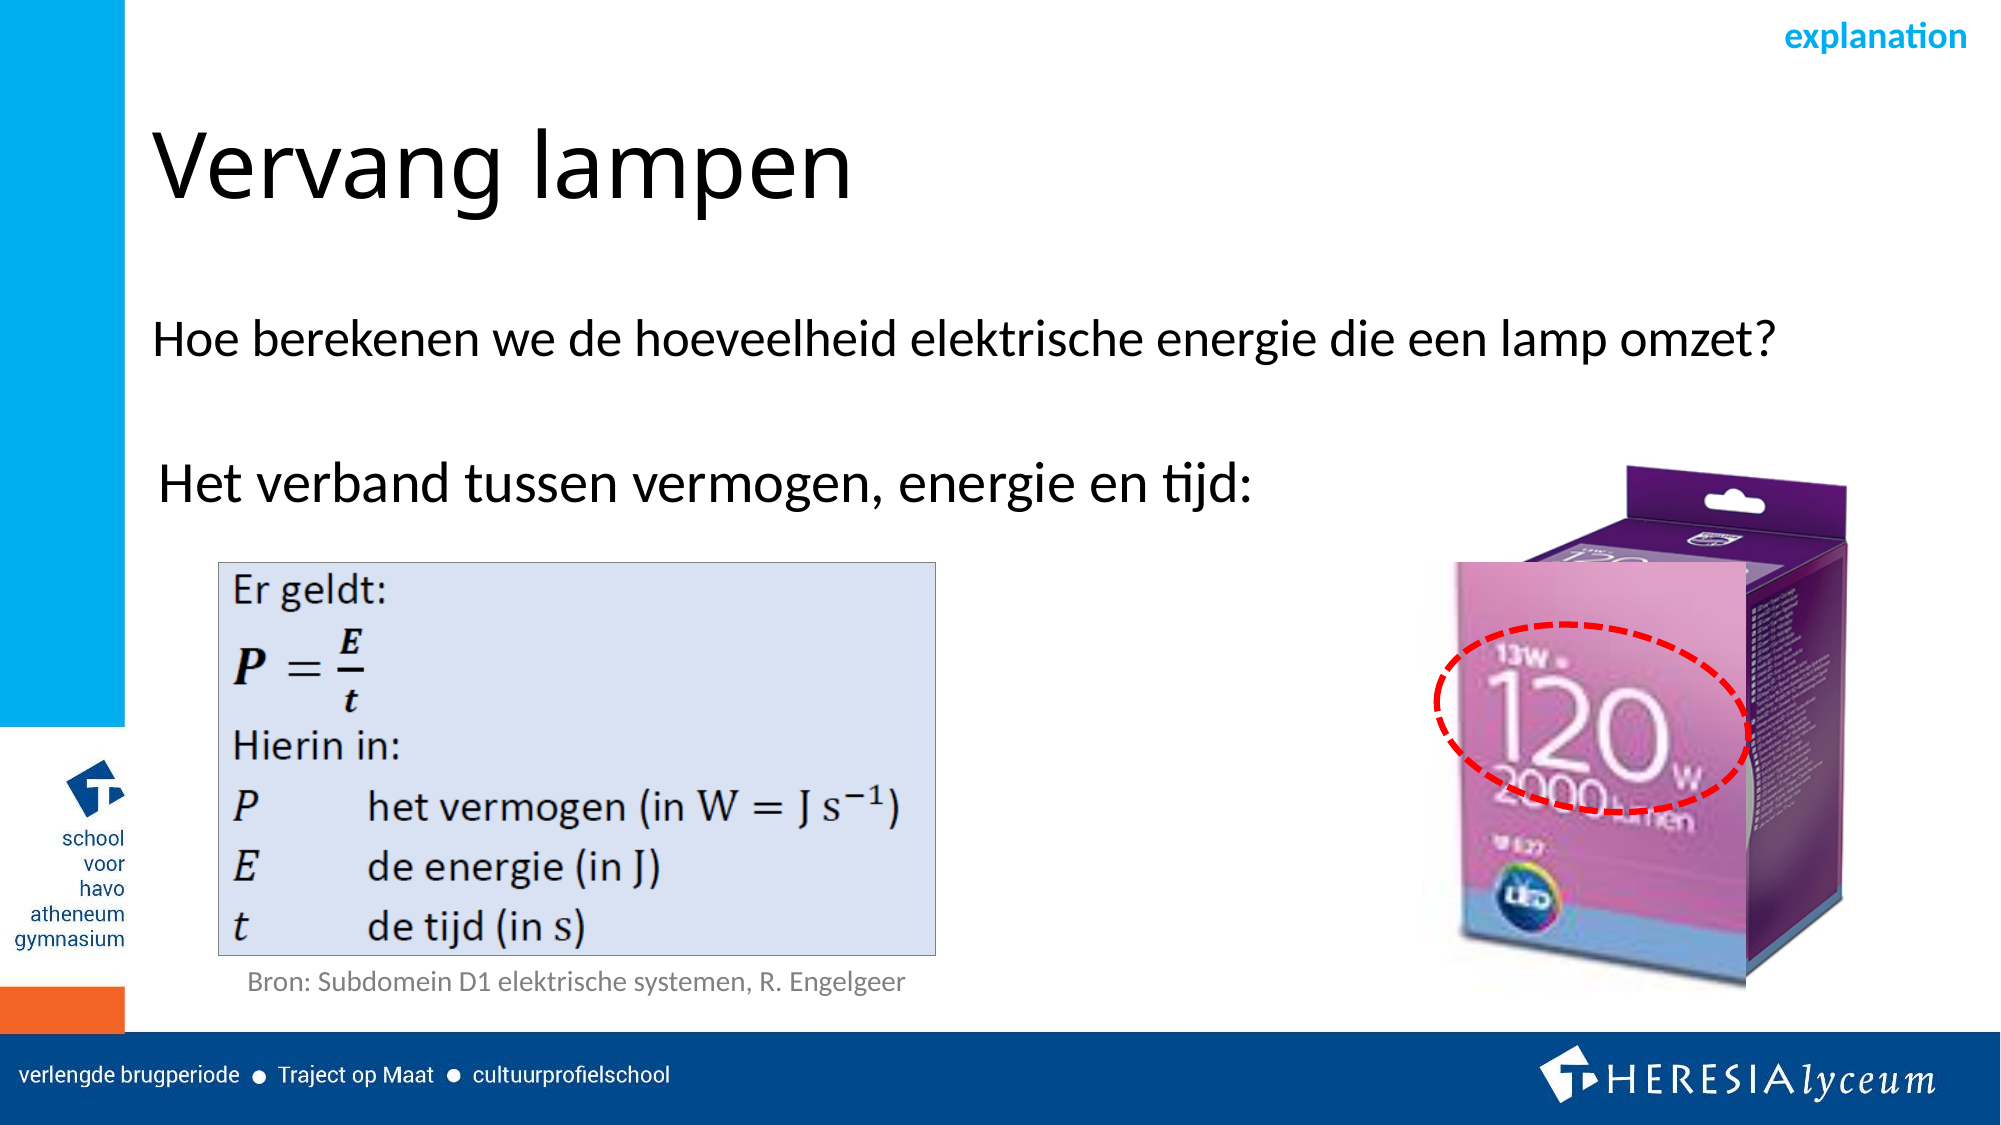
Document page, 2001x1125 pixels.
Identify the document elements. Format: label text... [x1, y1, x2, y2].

picture [0, 0, 2001, 1125]
text_box explanation [1769, 4, 1984, 64]
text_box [1422, 562, 1750, 996]
title Vervang lampen [137, 59, 1863, 278]
list Hoe berekenen we de hoeveelheid elektrische energie die een lamp omzet? [137, 302, 1963, 419]
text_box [137, 436, 1278, 1006]
